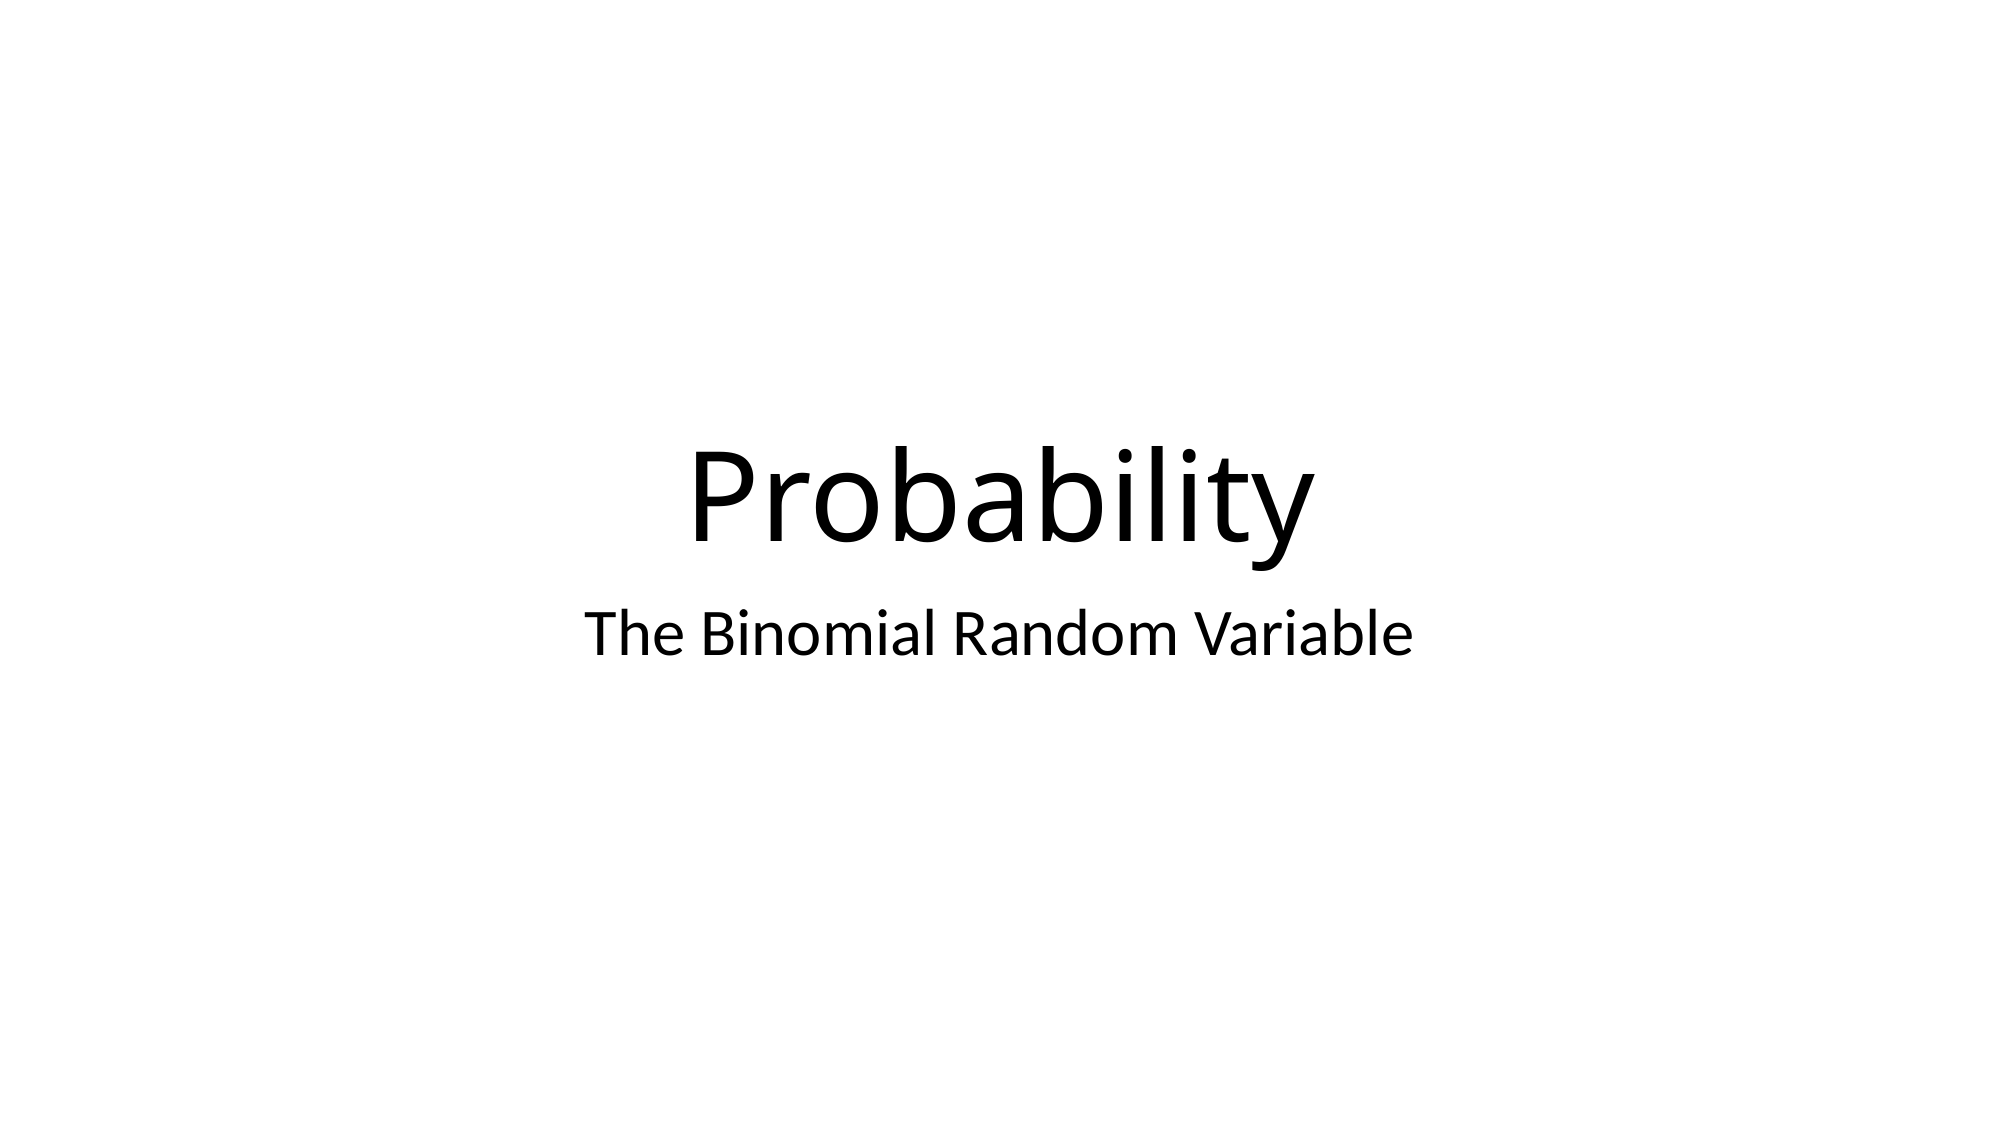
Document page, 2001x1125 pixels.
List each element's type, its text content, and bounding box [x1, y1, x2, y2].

title Probability [249, 184, 1750, 576]
subtitle The Binomial Random Variable [249, 590, 1750, 863]
